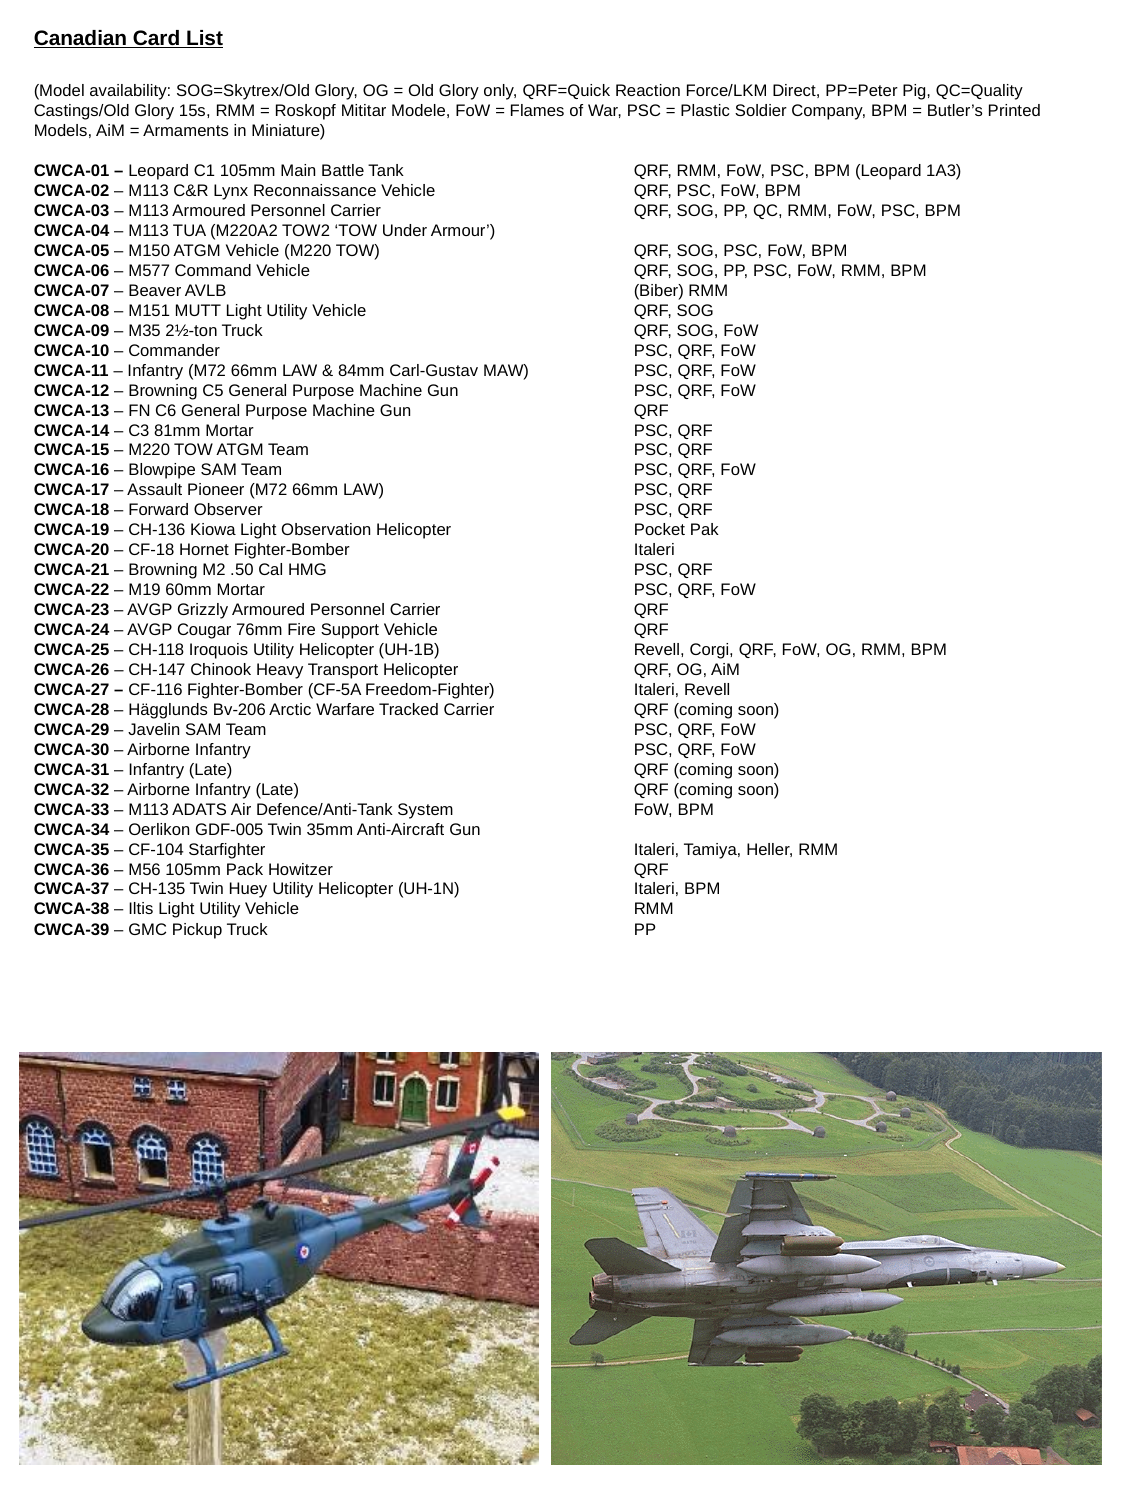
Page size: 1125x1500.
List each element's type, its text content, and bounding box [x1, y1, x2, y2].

text_box Canadian Card List (Model availability: SOG=Skytrex/Old Glory, OG = Old Glory only, QRF=Quick Reaction Force/LKM Direct, PP=Peter Pig, QC=Quality Castings/Old Glory 15s, RMM = Roskopf Mititar Modele, FoW = Flames of War, PSC = Plastic Soldier Company, BPM = Butler’s Printed Models, AiM = Armaments in Miniature) CWCA-01 – Leopard C1 105mm Main Battle Tank QRF, RMM, FoW, PSC, BPM (Leopard 1A3) CWCA-02 – M113 C&R Lynx Reconnaissance Vehicle QRF, PSC, FoW, BPM CWCA-03 – M113 Armoured Personnel Carrier QRF, SOG, PP, QC, RMM, FoW, PSC, BPM CWCA-04 – M113 TUA (M220A2 TOW2 ‘TOW Under Armour’) CWCA-05 – M150 ATGM Vehicle (M220 TOW) QRF, SOG, PSC, FoW, BPM CWCA-06 – M577 Command Vehicle QRF, SOG, PP, PSC, FoW, RMM, BPM CWCA-07 – Beaver AVLB (Biber) RMM CWCA-08 – M151 MUTT Light Utility Vehicle QRF, SOG CWCA-09 – M35 2½-ton Truck QRF, SOG, FoW CWCA-10 – Commander PSC, QRF, FoW CWCA-11 – Infantry (M72 66mm LAW & 84mm Carl-Gustav MAW) PSC, QRF, FoW CWCA-12 – Browning C5 General Purpose Machine Gun PSC, QRF, FoW CWCA-13 – FN C6 General Purpose Machine Gun QRF CWCA-14 – C3 81mm Mortar PSC, QRF CWCA-15 – M220 TOW ATGM Team PSC, QRF CWCA-16 – Blowpipe SAM Team PSC, QRF, FoW CWCA-17 – Assault Pioneer (M72 66mm LAW) PSC, QRF CWCA-18 – Forward Observer PSC, QRF CWCA-19 – CH-136 Kiowa Light Observation Helicopter Pocket Pak CWCA-20 – CF-18 Hornet Fighter-Bomber Italeri CWCA-21 – Browning M2 .50 Cal HMG PSC, QRF CWCA-22 – M19 60mm Mortar PSC, QRF, FoW CWCA-23 – AVGP Grizzly Armoured Personnel Carrier QRF CWCA-24 – AVGP Cougar 76mm Fire Support Vehicle QRF CWCA-25 – CH-118 Iroquois Utility Helicopter (UH-1B) Revell, Corgi, QRF, FoW, OG, RMM, BPM CWCA-26 – CH-147 Chinook Heavy Transport Helicopter QRF, OG, AiM CWCA-27 – CF-116 Fighter-Bomber (CF-5A Freedom-Fighter) Italeri, Revell CWCA-28 – Hägglunds Bv-206 Arctic Warfare Tracked Carrier QRF (coming soon) CWCA-29 – Javelin SAM Team PSC, QRF, FoW CWCA-30 – Airborne Infantry PSC, QRF, FoW CWCA-31 – Infantry (Late) QRF (coming soon) CWCA-32 – Airborne Infantry (Late) QRF (coming soon) CWCA-33 – M113 ADATS Air Defence/Anti-Tank System FoW, BPM CWCA-34 – Oerlikon GDF-005 Twin 35mm Anti-Aircraft Gun CWCA-35 – CF-104 Starfighter Italeri, Tamiya, Heller, RMM CWCA-36 – M56 105mm Pack Howitzer QRF CWCA-37 – CH-135 Twin Huey Utility Helicopter (UH-1N) Italeri, BPM CWCA-38 – Iltis Light Utility Vehicle RMM CWCA-39 – GMC Pickup Truck PP [19, 17, 1074, 946]
picture [18, 1052, 539, 1466]
picture [551, 1052, 1102, 1466]
